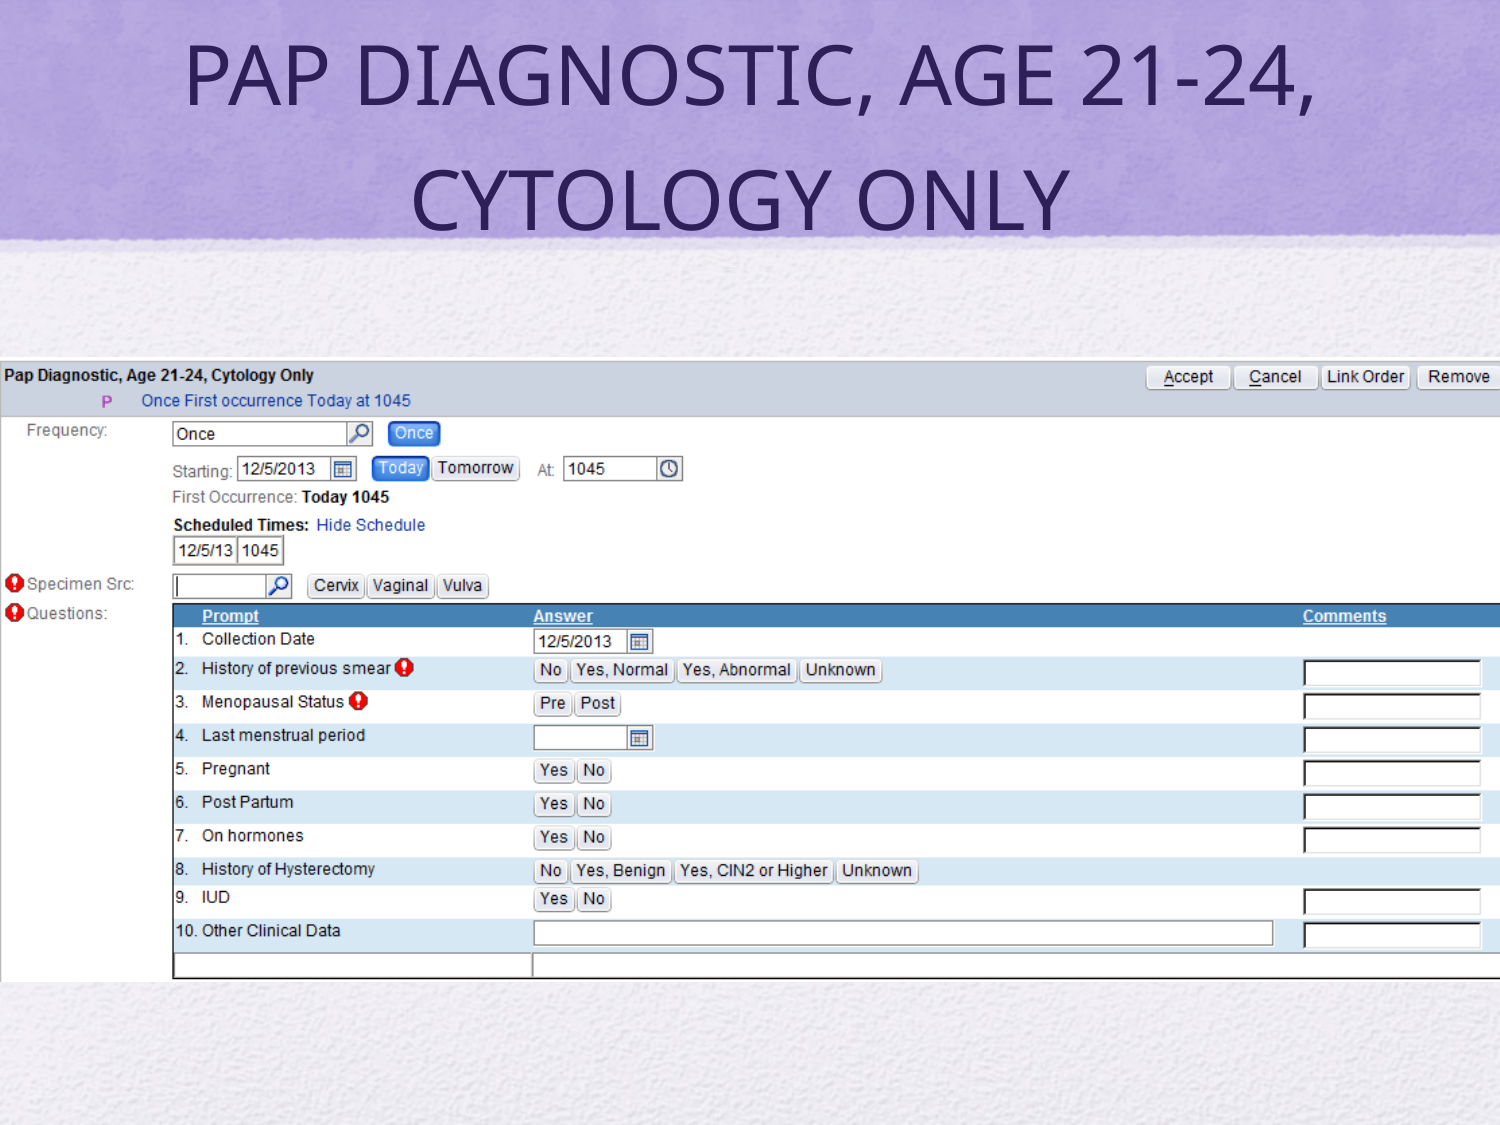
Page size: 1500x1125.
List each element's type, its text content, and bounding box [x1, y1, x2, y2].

picture [0, 225, 1500, 1125]
title PAP DIAGNOSTIC, AGE 21-24, CYTOLOGY ONLY [129, 6, 1372, 239]
